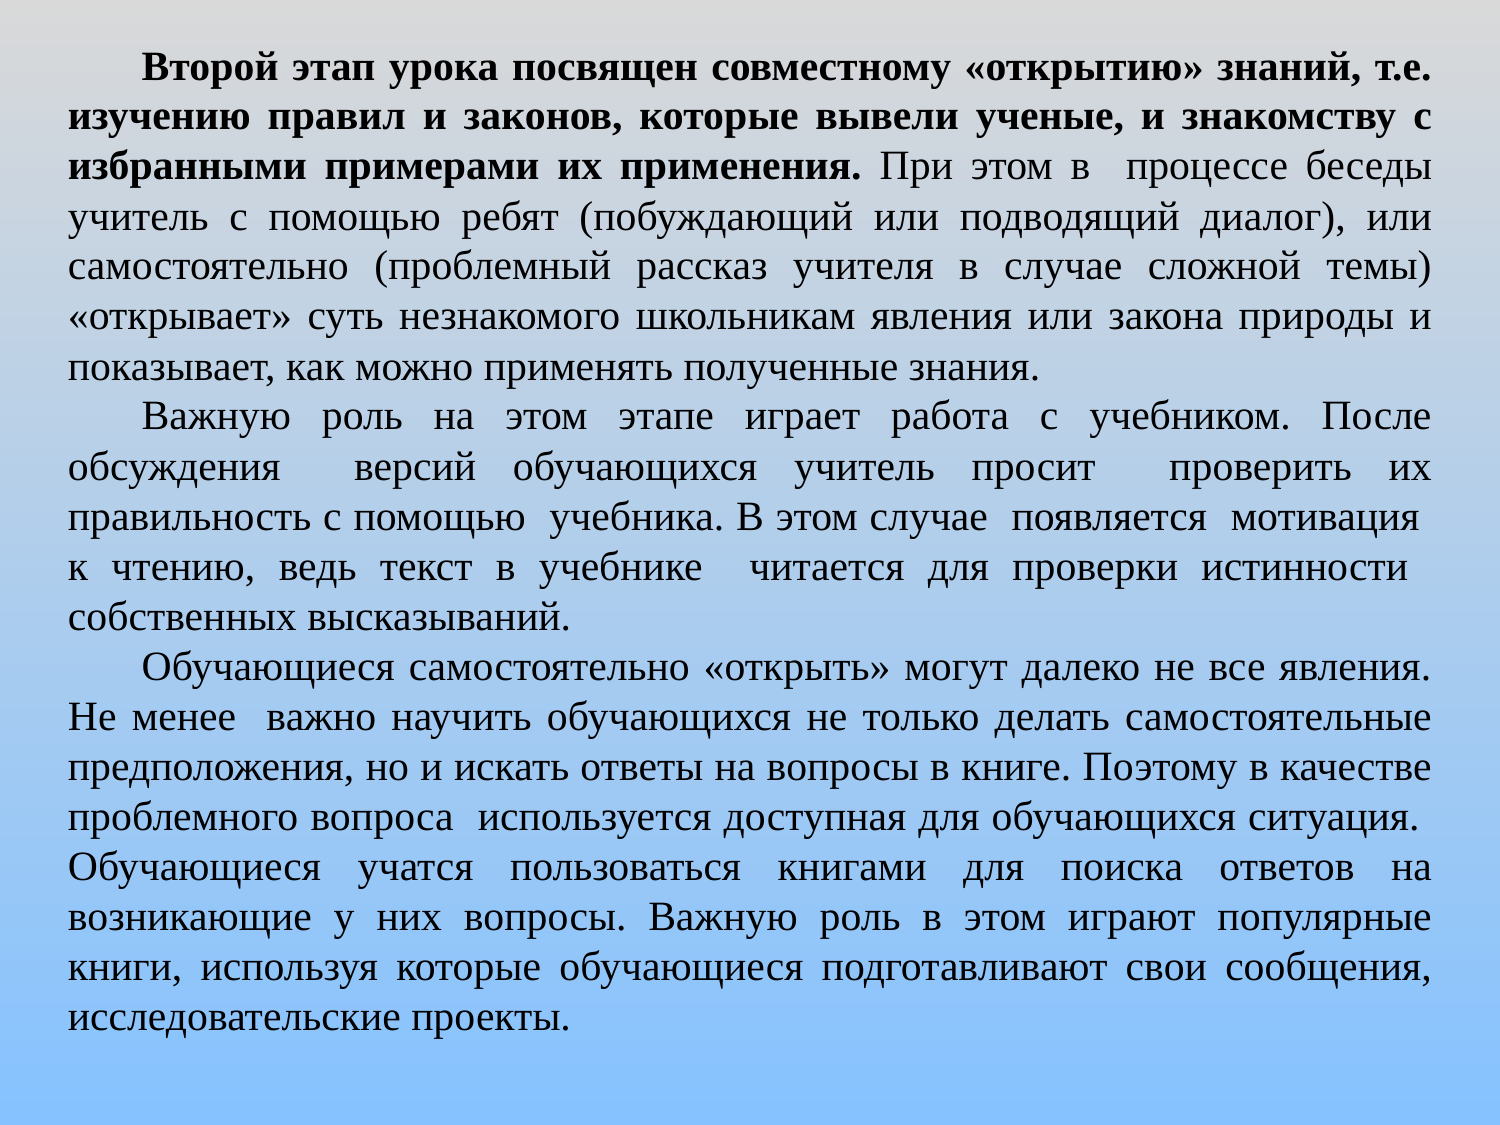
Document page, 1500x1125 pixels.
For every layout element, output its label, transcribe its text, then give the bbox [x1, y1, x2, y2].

text_box Второй этап урока посвящен совместному «открытию» знаний, т.е. изучению правил и законов, которые вывели ученые, и знакомству с избранными примерами их применения. При этом в процессе беседы учитель с помощью ребят (побуждающий или подводящий диалог), или самостоятельно (проблемный рассказ учителя в случае сложной темы) «открывает» суть незнакомого школьникам явления или закона природы и показывает, как можно применять полученные знания. Важную роль на этом этапе играет работа с учебником. После обсуждения версий обучающихся учитель просит проверить их правильность с помощью учебника. В этом случае появляется мотивация к чтению, ведь текст в учебнике читается для проверки истинности собственных высказываний. Обучающиеся самостоятельно «открыть» могут далеко не все явления. Не менее важно научить обучающихся не только делать самостоятельные предположения, но и искать ответы на вопросы в книге. Поэтому в качестве проблемного вопроса используется доступная для обучающихся ситуация. Обучающиеся учатся пользоваться книгами для поиска ответов на возникающие у них вопросы. Важную роль в этом играют популярные книги, используя которые обучающиеся подготавливают свои сообщения, исследовательские проекты. [53, 30, 1447, 1046]
